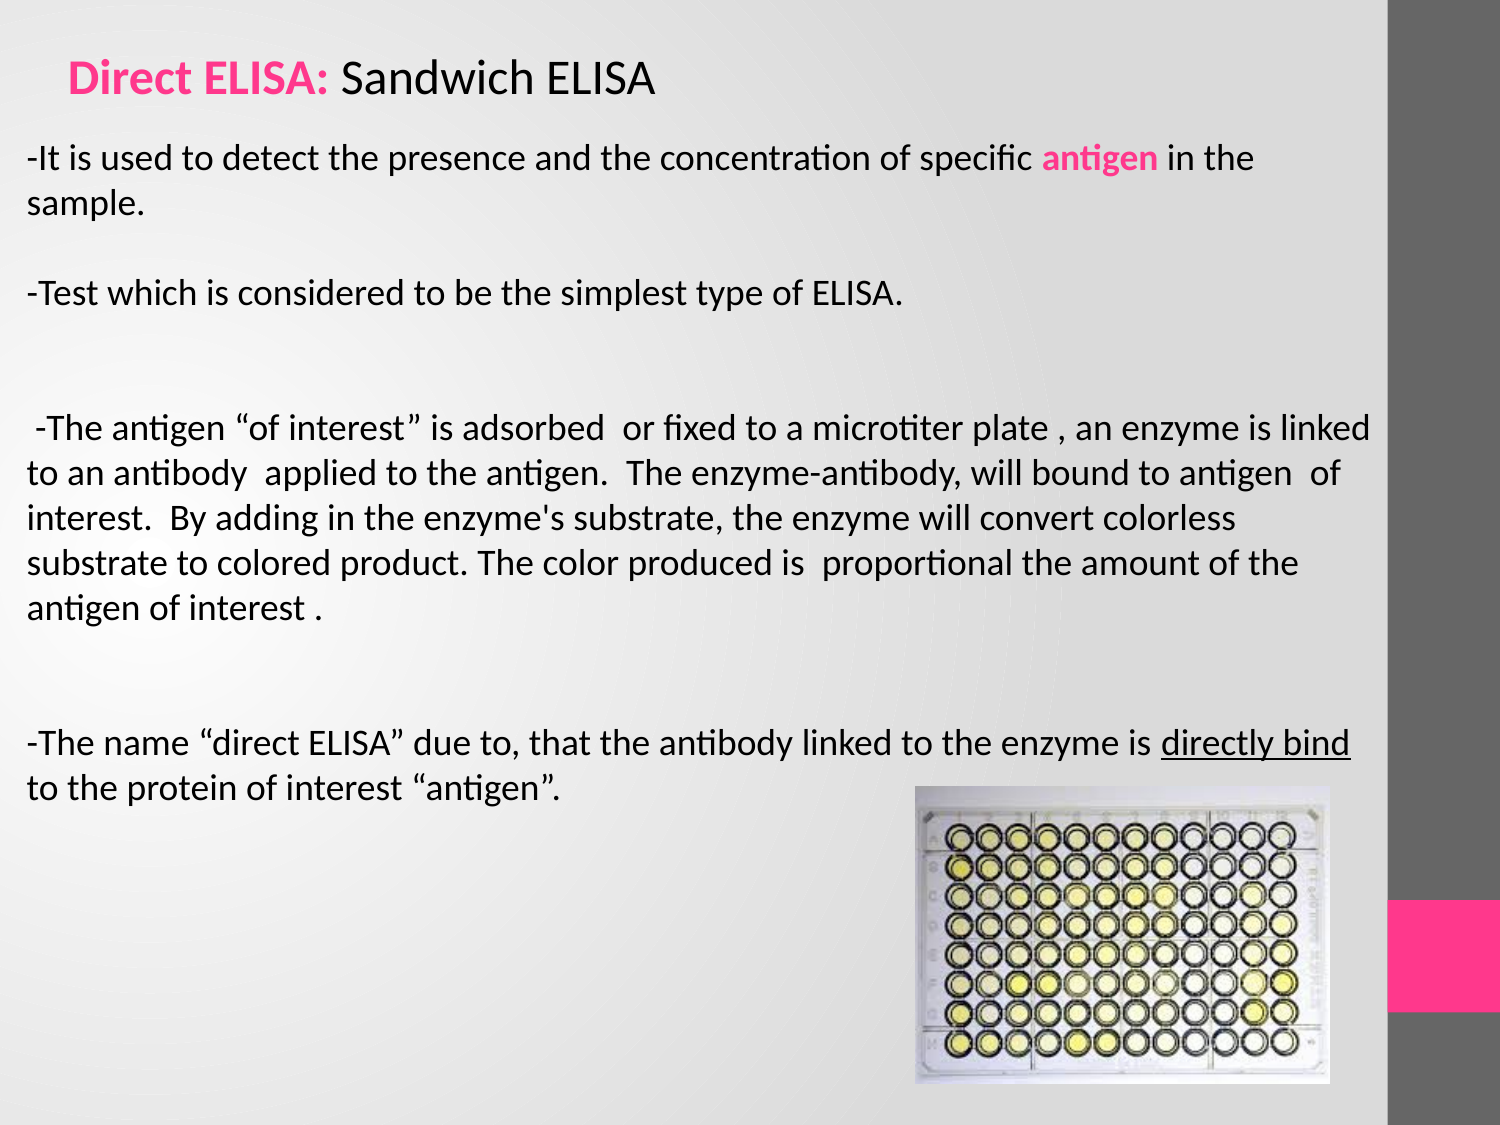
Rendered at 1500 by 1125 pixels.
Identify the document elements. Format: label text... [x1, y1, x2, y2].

picture [914, 786, 1330, 1085]
text_box -It is used to detect the presence and the concentration of specific antigen in the sample. -Test which is considered to be the simplest type of ELISA. -The antigen “of interest” is adsorbed or fixed to a microtiter plate , an enzyme is linked to an antibody applied to the antigen. The enzyme-antibody, will bound to antigen of interest. By adding in the enzyme's substrate, the enzyme will convert colorless substrate to colored product. The color produced is proportional the amount of the antigen of interest . -The name “direct ELISA” due to, that the antibody linked to the enzyme is directly bind to the protein of interest “antigen”. [11, 125, 1388, 861]
text_box Direct ELISA: Sandwich ELISA [53, 37, 1306, 125]
